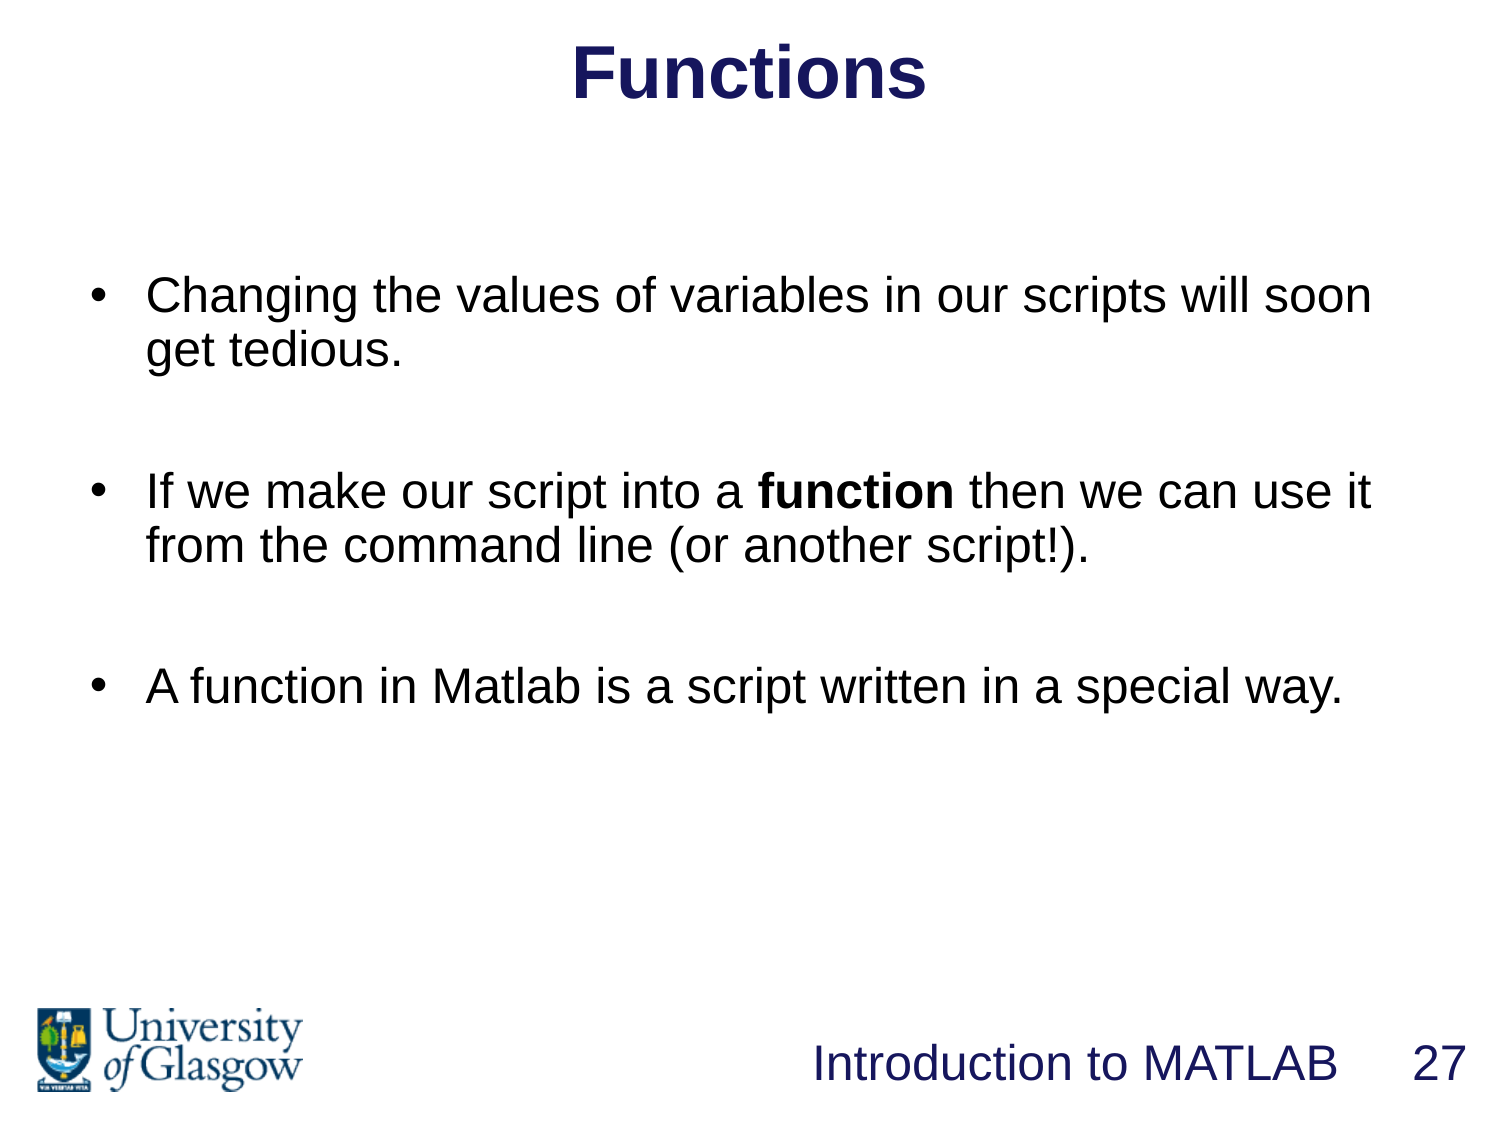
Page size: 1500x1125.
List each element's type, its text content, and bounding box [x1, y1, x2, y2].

picture [37, 1008, 303, 1092]
text_box Functions [138, 0, 1362, 138]
text_box Changing the values of variables in our scripts will soon get tedious. If we make our script into a function then we can use it from the command line (or another script!). A function in Matlab is a script written in a special way. [74, 262, 1425, 1005]
